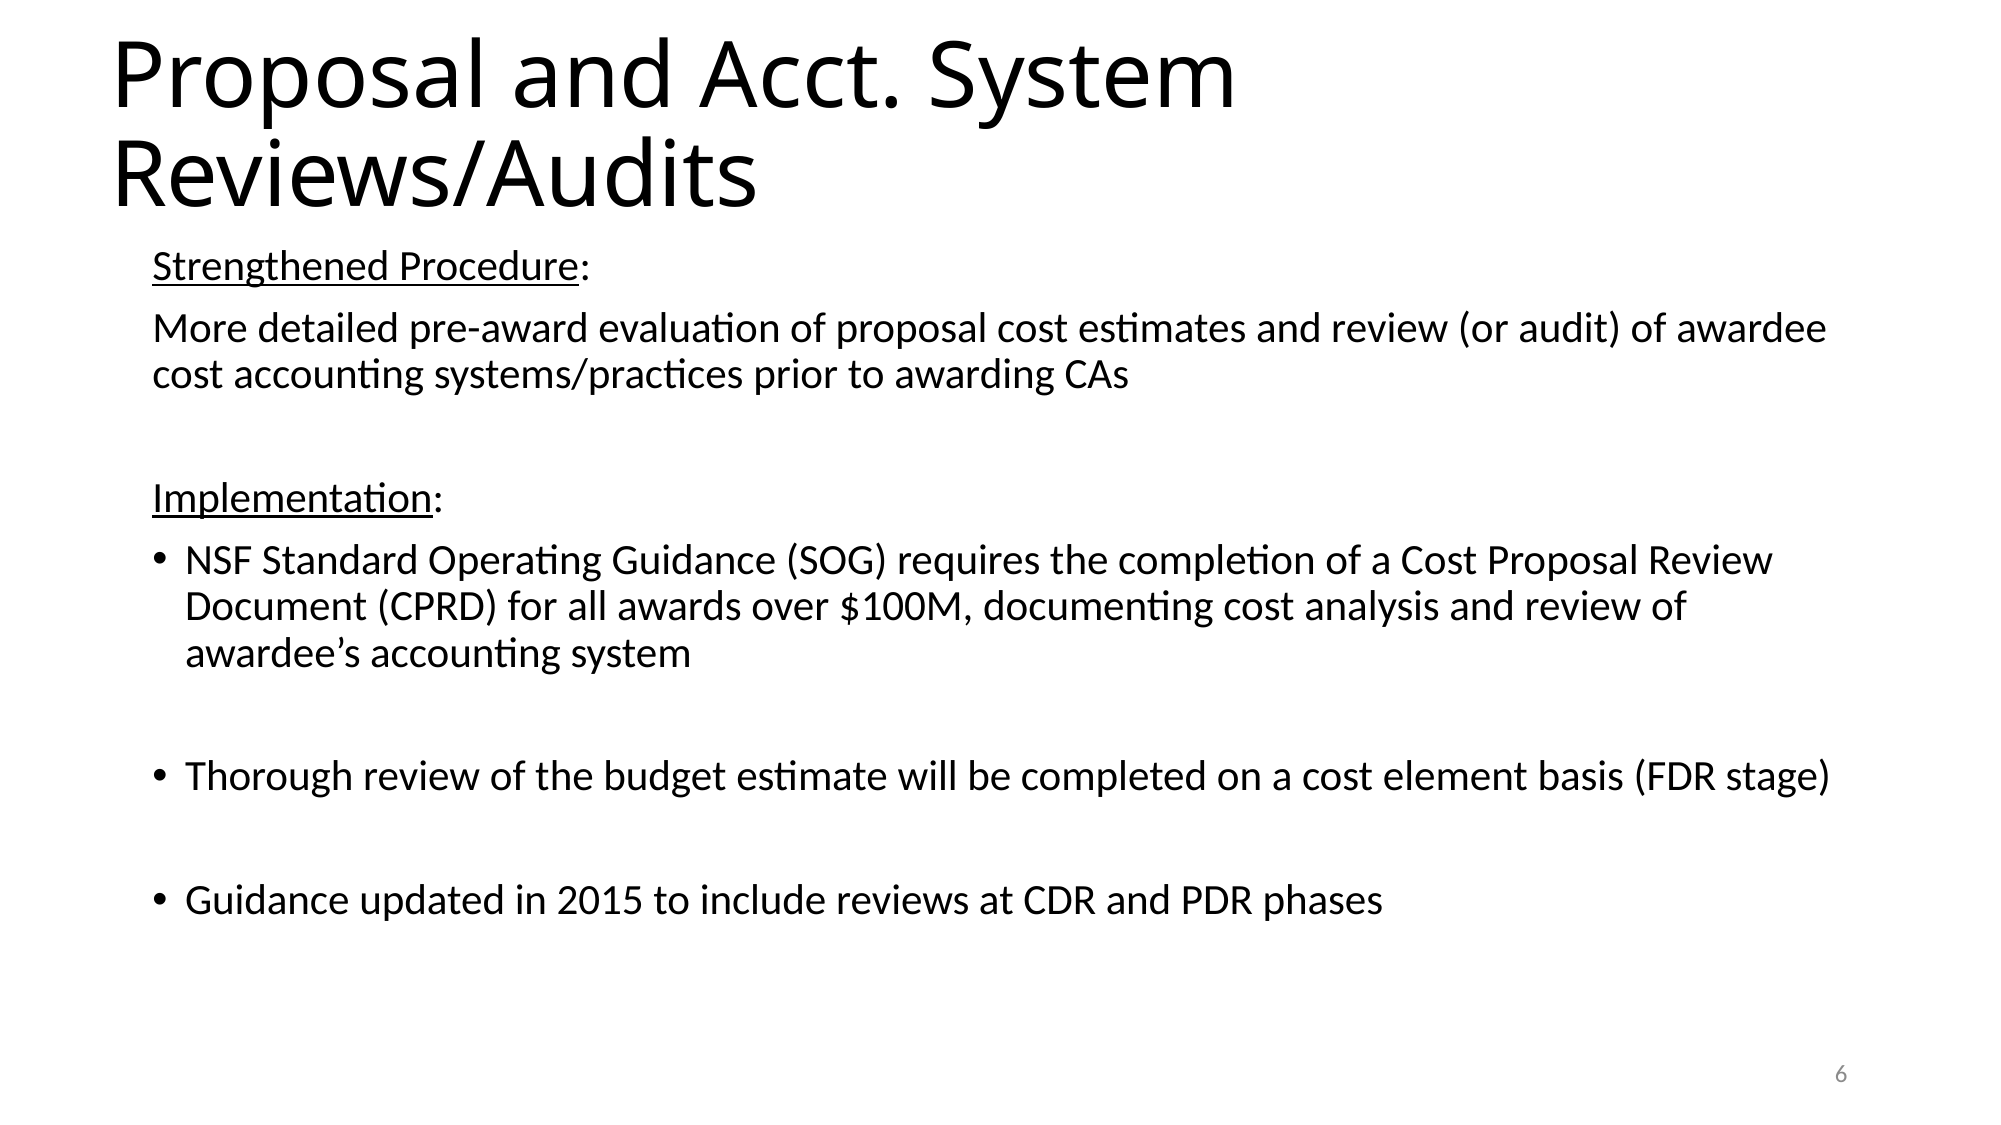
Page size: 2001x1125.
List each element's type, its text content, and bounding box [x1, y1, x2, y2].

list Strengthened Procedure: More detailed pre-award evaluation of proposal cost estimates and review (or audit) of awardee cost accounting systems/practices prior to awarding CAs Implementation: NSF Standard Operating Guidance (SOG) requires the completion of a Cost Proposal Review Document (CPRD) for all awards over $100M, documenting cost analysis and review of awardee’s accounting system Thorough review of the budget estimate will be completed on a cost element basis (FDR stage) Guidance updated in 2015 to include reviews at CDR and PDR phases [137, 236, 1863, 966]
title Proposal and Acct. System Reviews/Audits [95, 18, 1905, 236]
slide_number 6 [1412, 1042, 1863, 1103]
